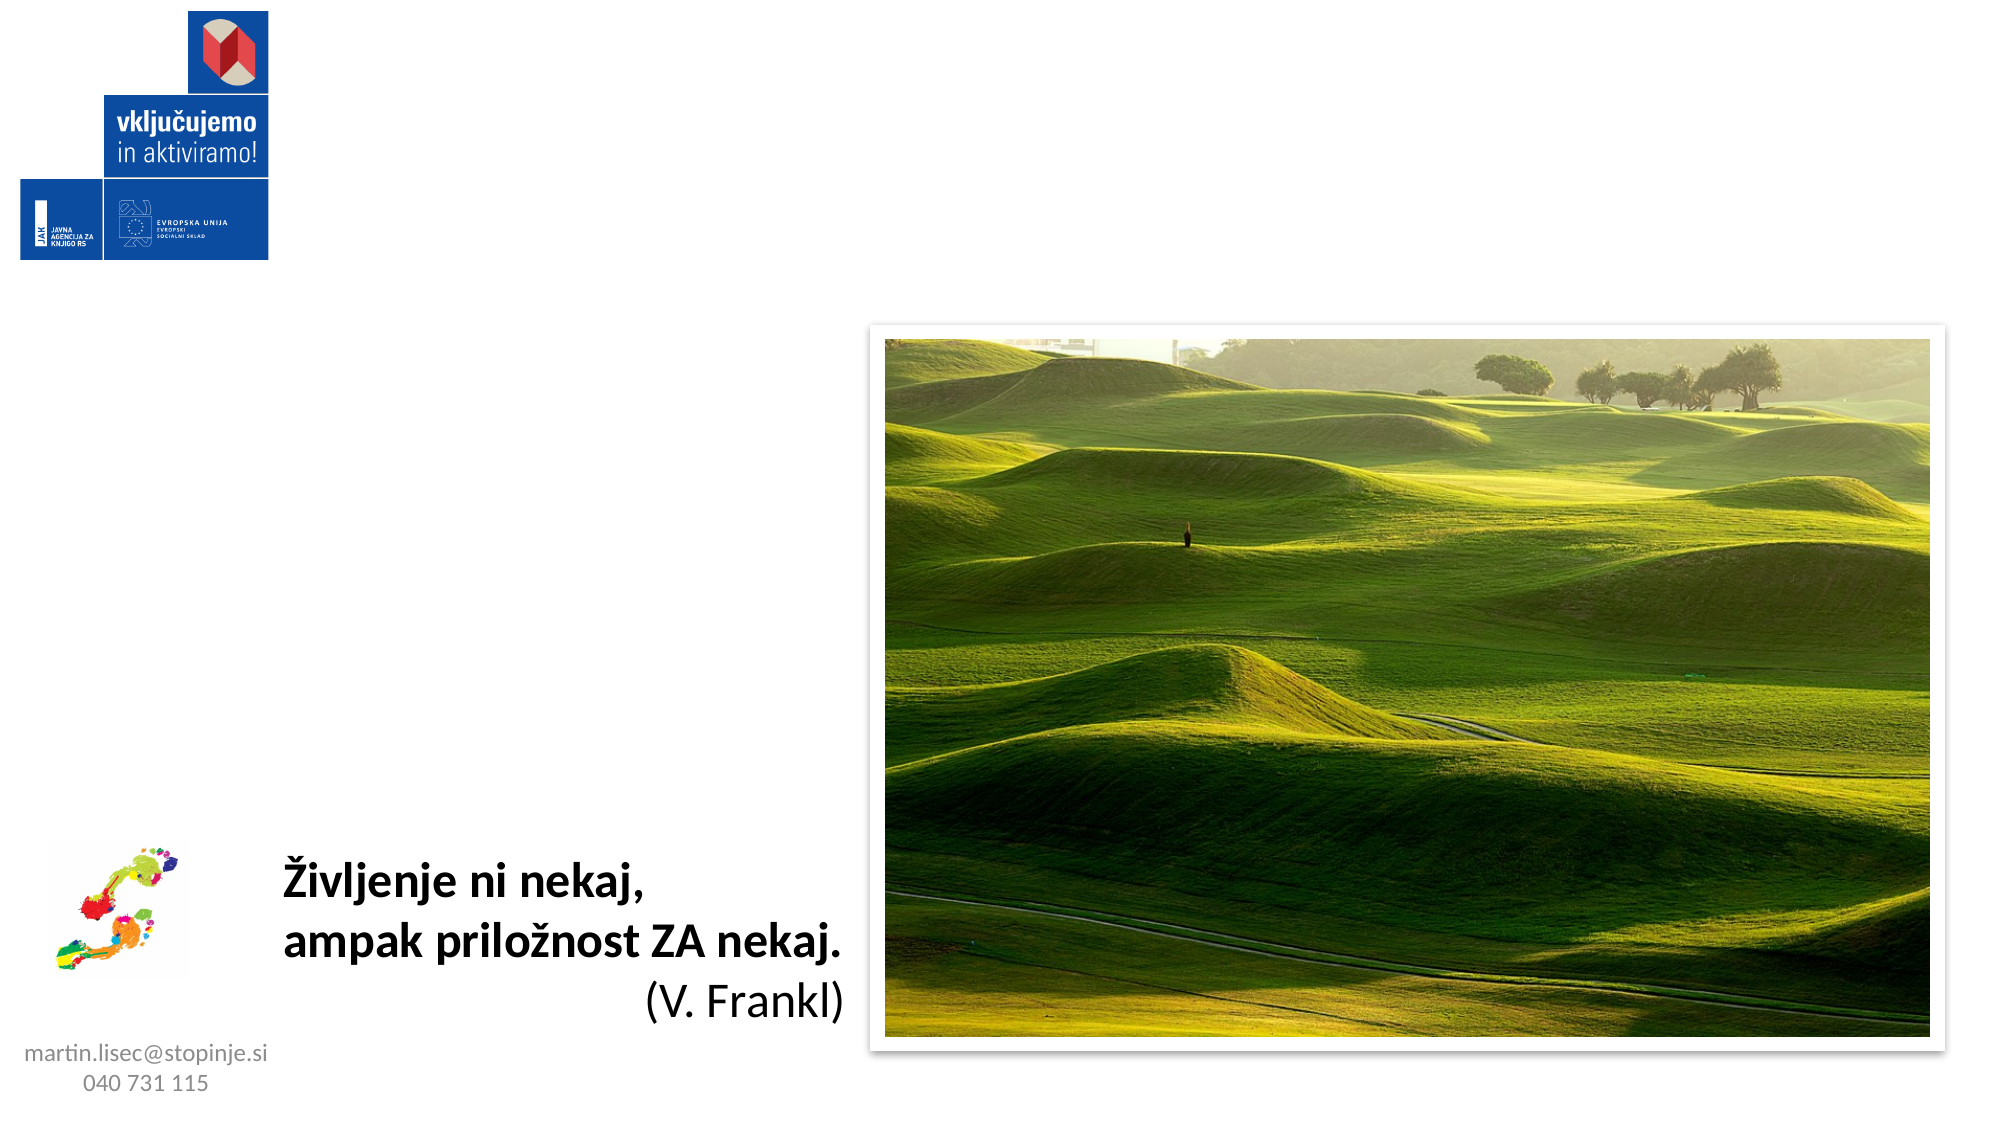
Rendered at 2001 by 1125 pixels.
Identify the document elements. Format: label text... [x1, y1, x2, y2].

text_box Življenje ni nekaj, ampak priložnost ZA nekaj. (V. Frankl) [268, 839, 861, 1035]
picture [884, 339, 1931, 1037]
picture [20, 11, 269, 260]
footer martin.lisec@stopinje.si 040 731 115 [0, 1036, 293, 1097]
picture [49, 839, 190, 979]
